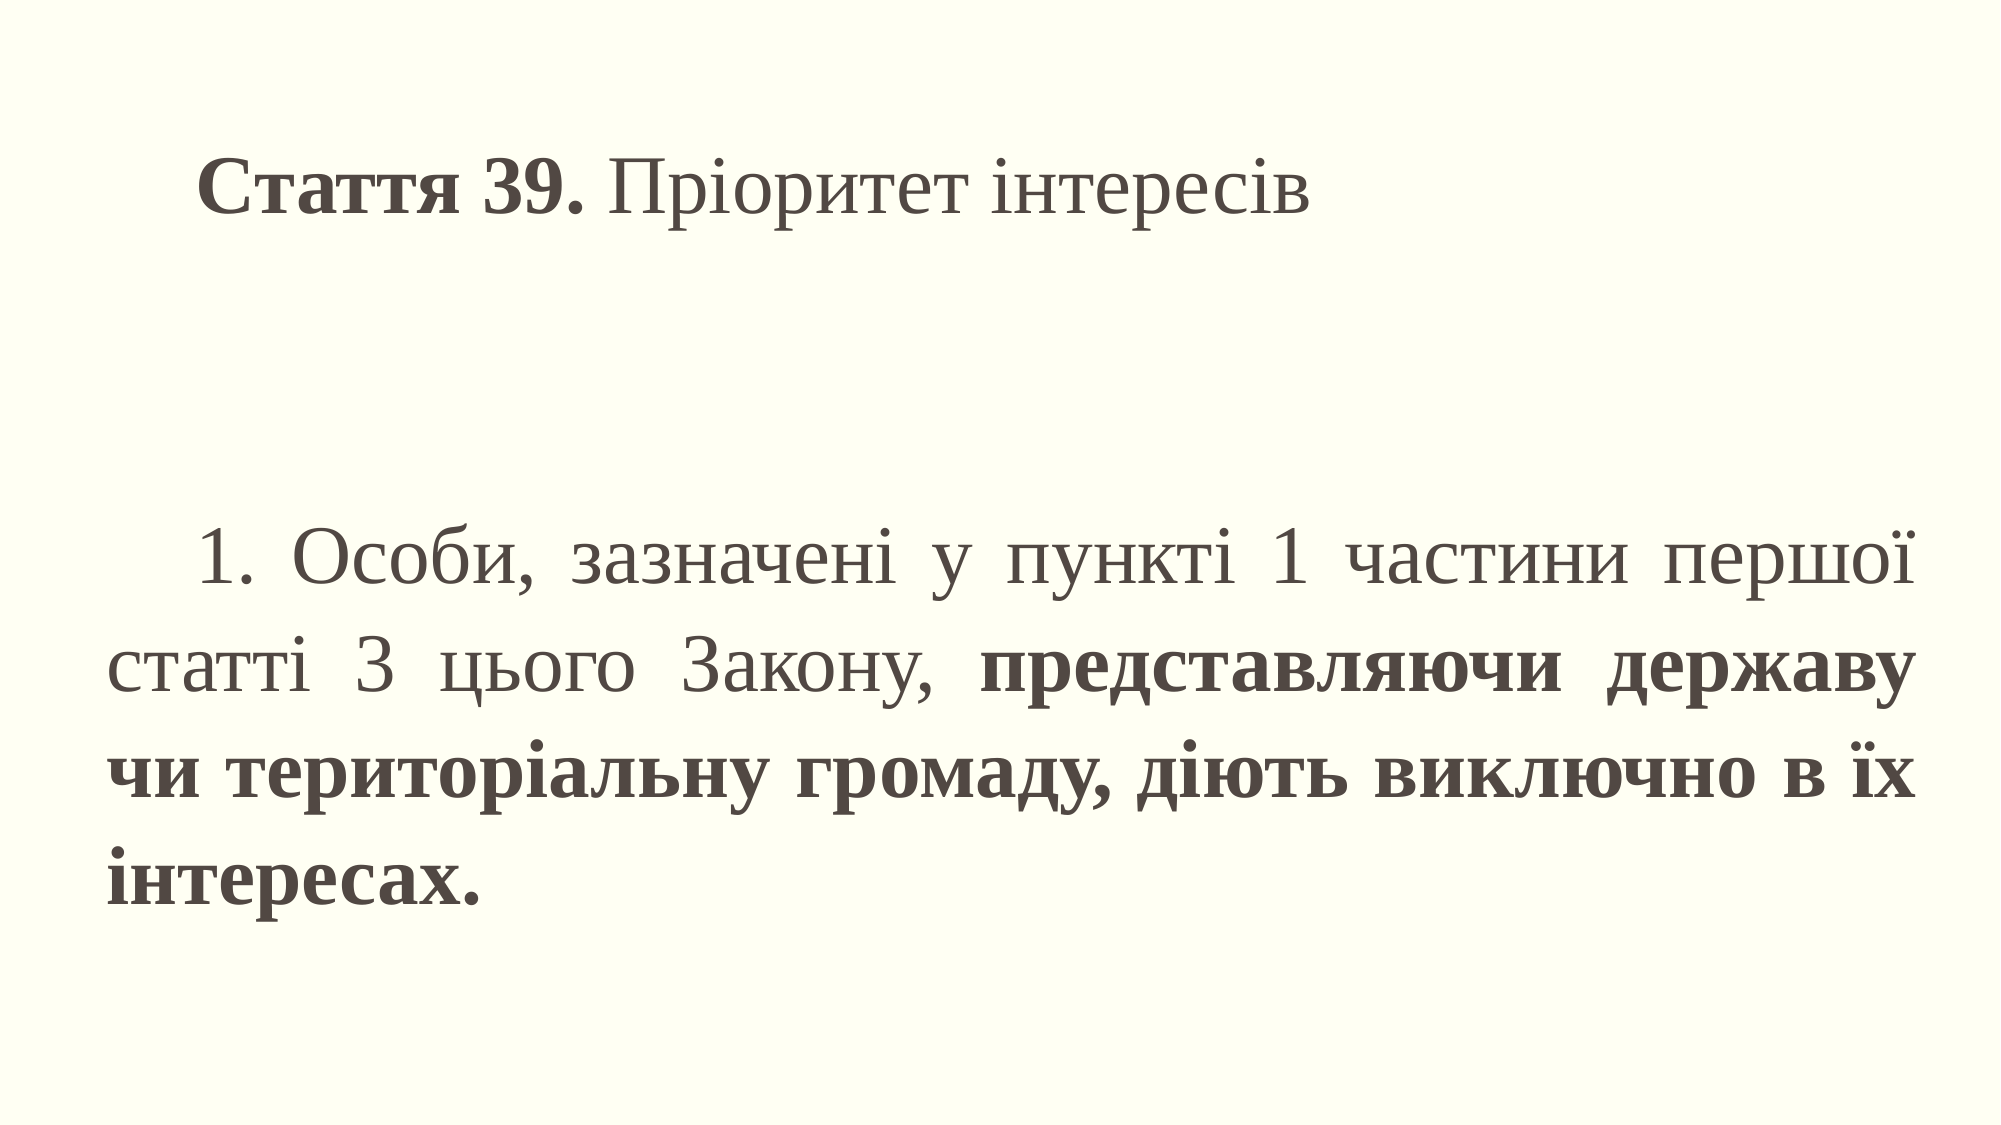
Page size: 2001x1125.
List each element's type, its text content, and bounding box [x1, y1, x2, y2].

text_box Стаття 39. Пріоритет інтересів 1. Особи, зазначені у пункті 1 частини першої статті 3 цього Закону, представляючи державу чи територіальну громаду, діють виключно в їх інтересах. [91, 115, 1933, 929]
